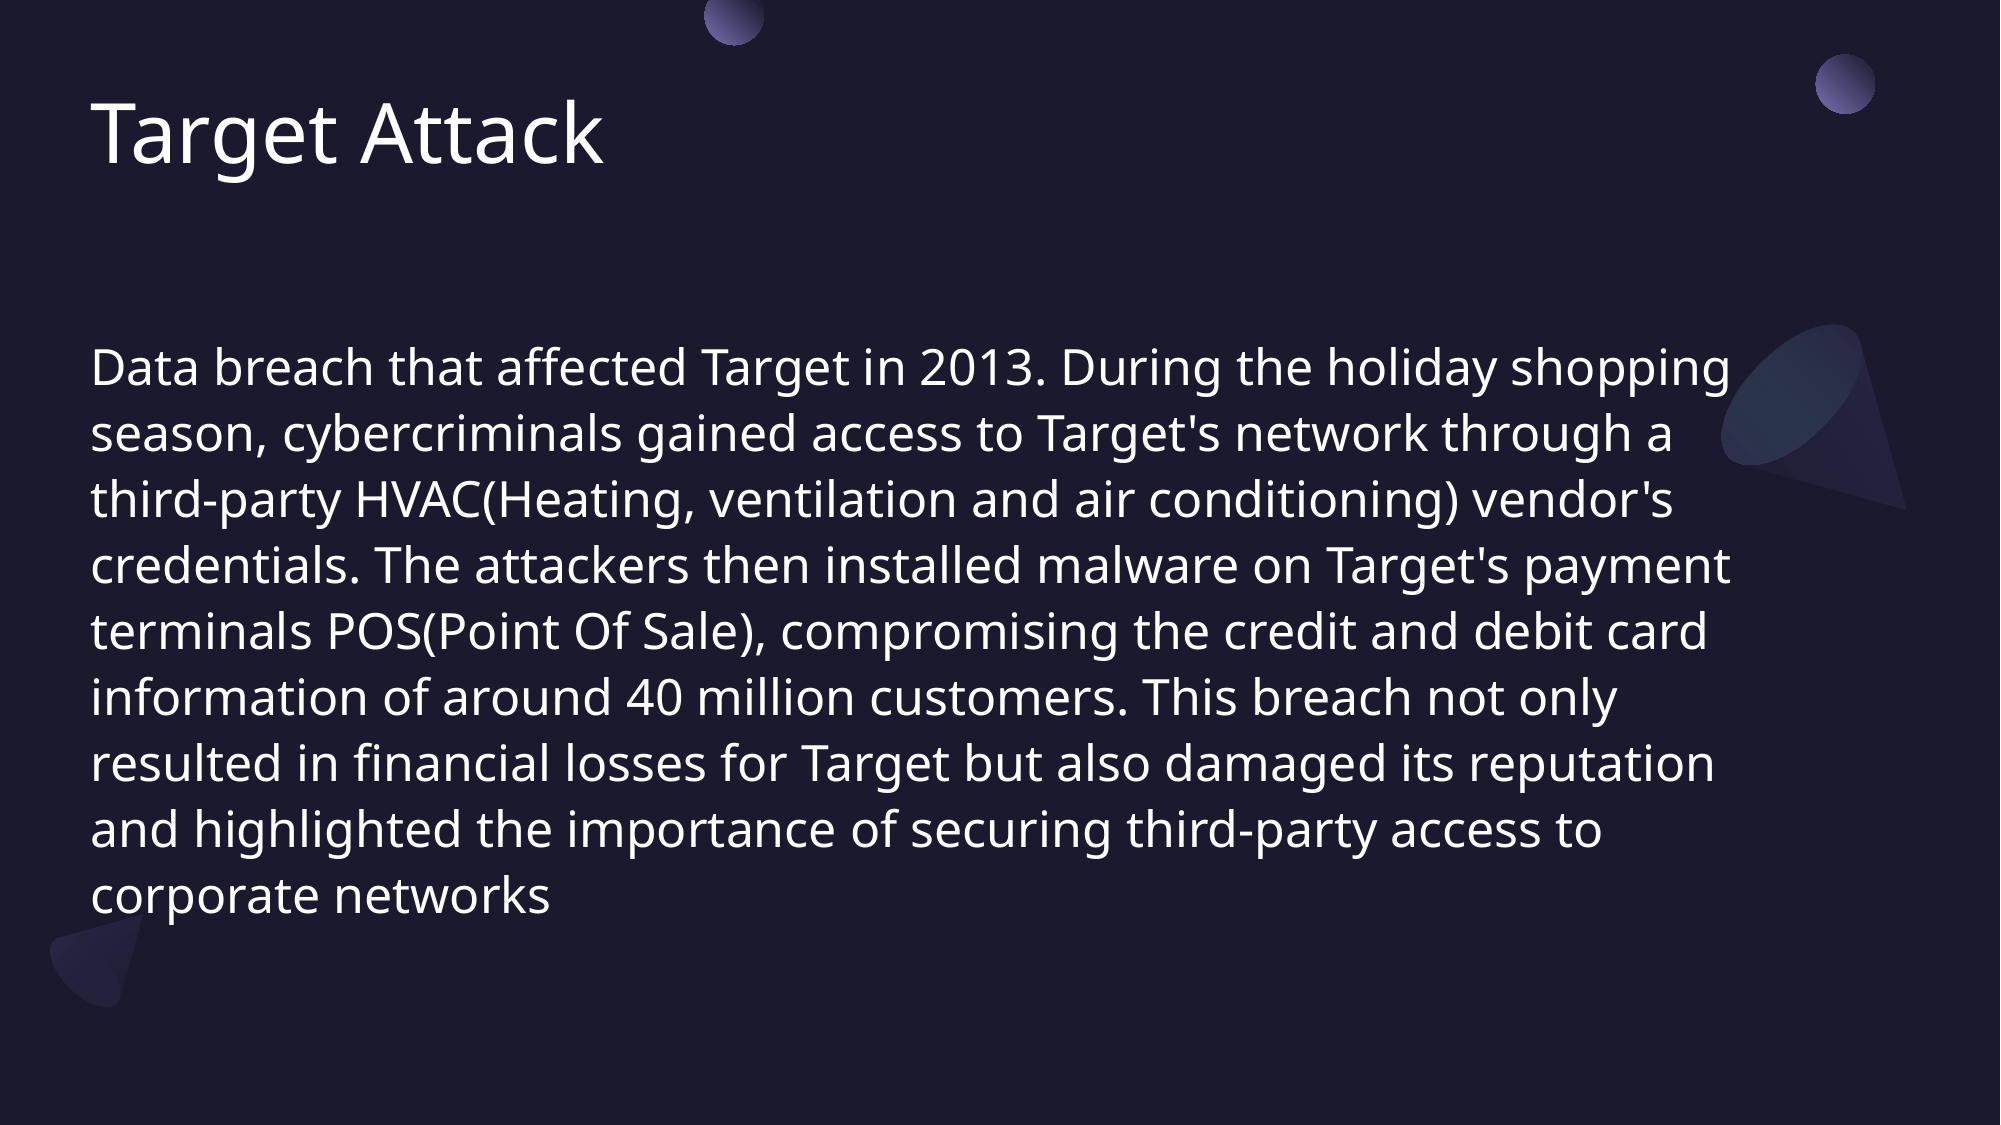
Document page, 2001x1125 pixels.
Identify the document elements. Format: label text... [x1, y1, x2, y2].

list Data breach that affected Target in 2013. During the holiday shopping season, cybercriminals gained access to Target's network through a third-party HVAC(Heating, ventilation and air conditioning) vendor's credentials. The attackers then installed malware on Target's payment terminals POS(Point Of Sale), compromising the credit and debit card information of around 40 million customers. This breach not only resulted in financial losses for Target but also damaged its reputation and highlighted the importance of securing third-party access to corporate networks [90, 322, 1813, 978]
title Target Attack [90, 80, 1910, 299]
